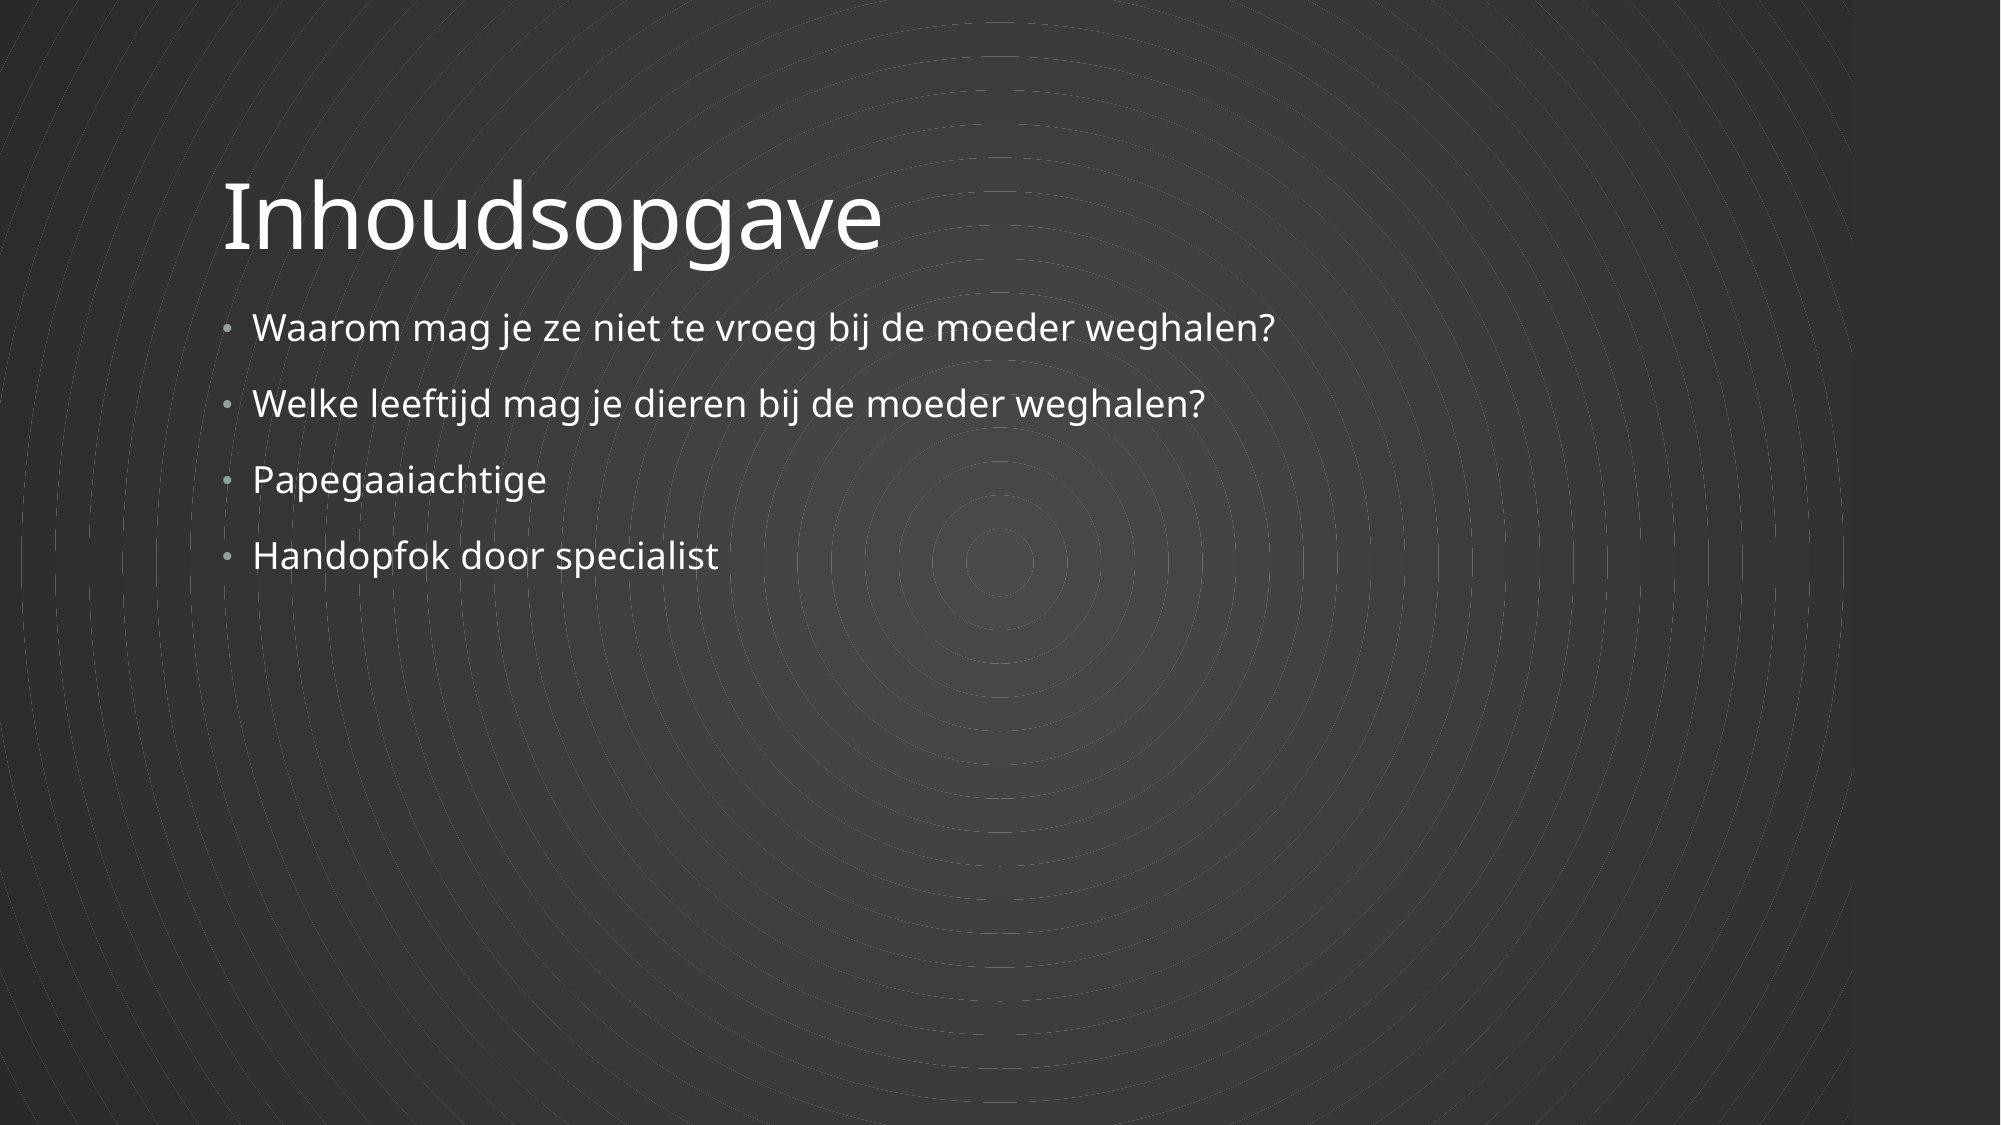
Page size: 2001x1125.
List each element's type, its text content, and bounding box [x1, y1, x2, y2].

title Inhoudsopgave [206, 60, 1797, 278]
list Waarom mag je ze niet te vroeg bij de moeder weghalen? Welke leeftijd mag je dieren bij de moeder weghalen? Papegaaiachtige Handopfok door specialist [206, 299, 1617, 1014]
